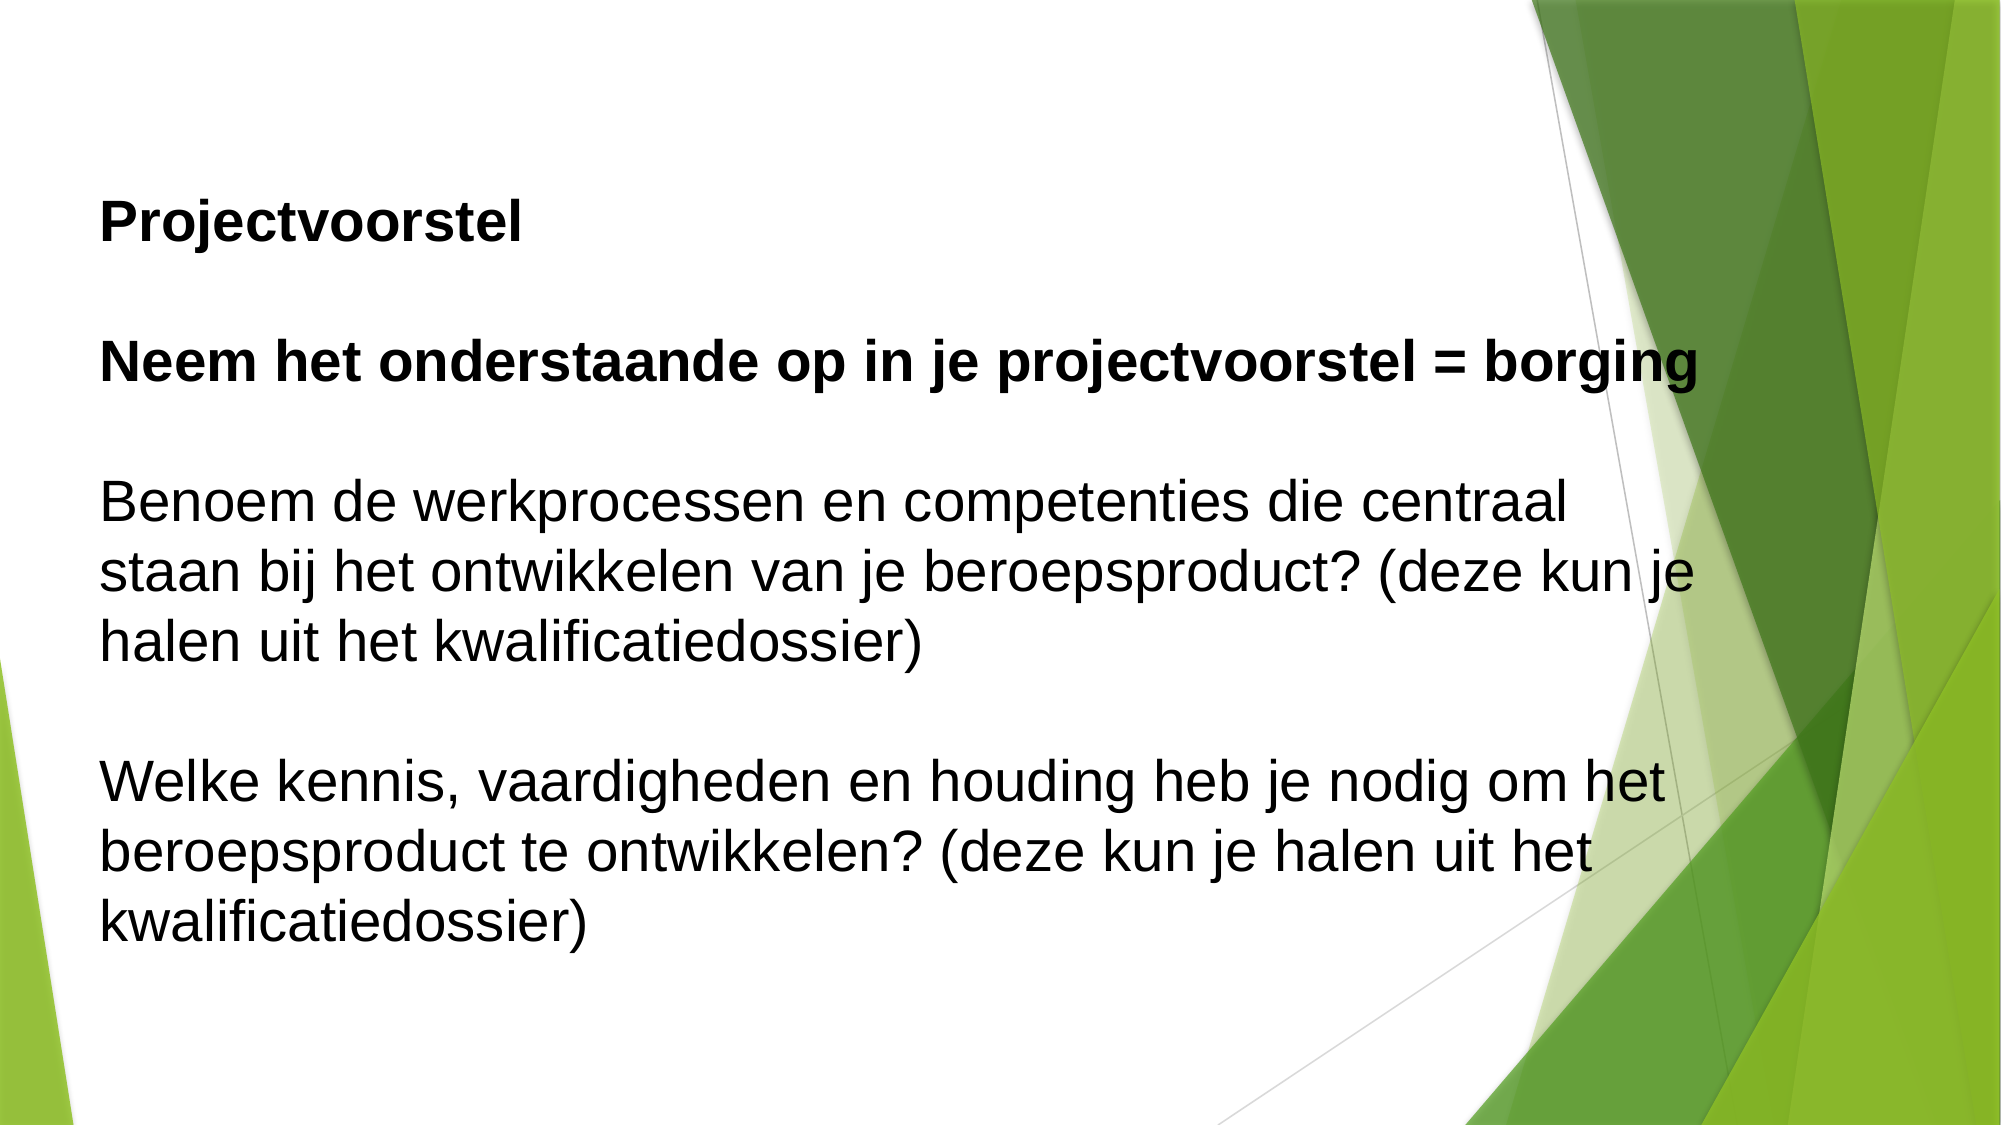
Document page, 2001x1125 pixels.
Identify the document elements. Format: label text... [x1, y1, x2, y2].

text_box ​Projectvoorstel Neem het onderstaande op in je projectvoorstel = borging Benoem de werkprocessen en competenties die centraal staan bij het ontwikkelen van je beroepsproduct? (deze kun je halen uit het kwalificatiedossier) Welke kennis, vaardigheden en houding heb je nodig om het beroepsproduct te ontwikkelen? (deze kun je halen uit het kwalificatiedossier) er groepje komt met hun projectvoorstel langs ​ [84, 175, 1725, 1076]
